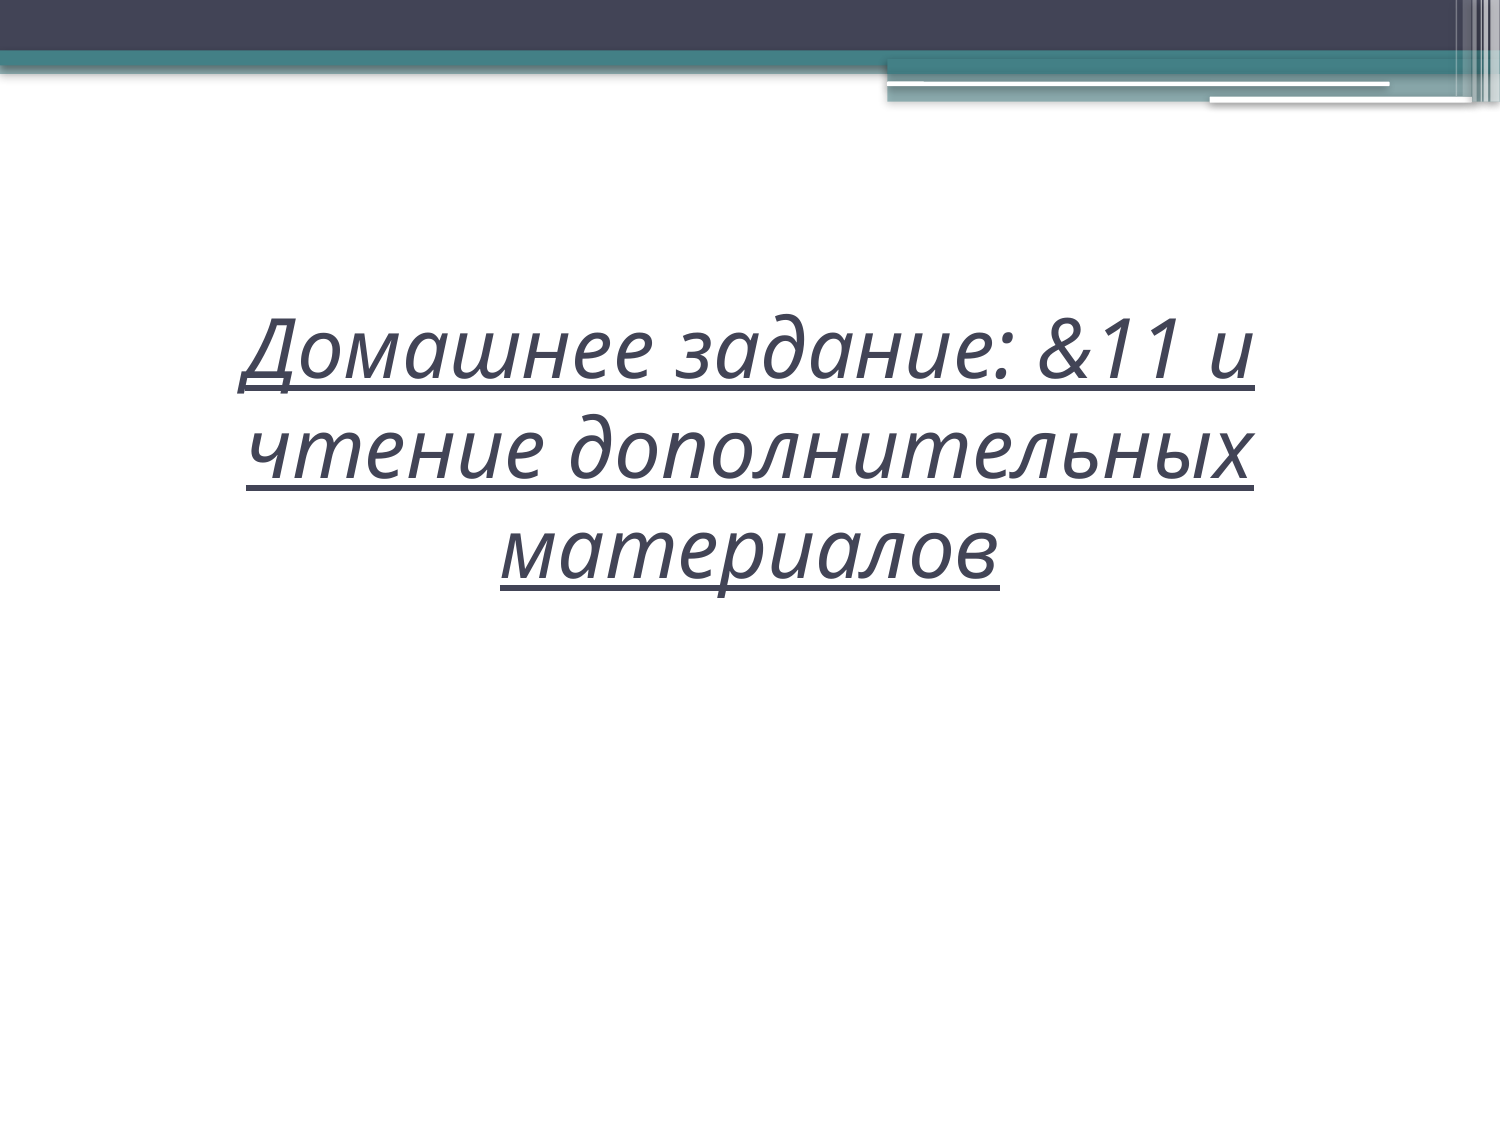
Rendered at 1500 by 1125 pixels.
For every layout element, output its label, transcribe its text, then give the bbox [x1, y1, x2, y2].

title Домашнее задание: &11 и чтение дополнительных материалов [75, 187, 1425, 704]
